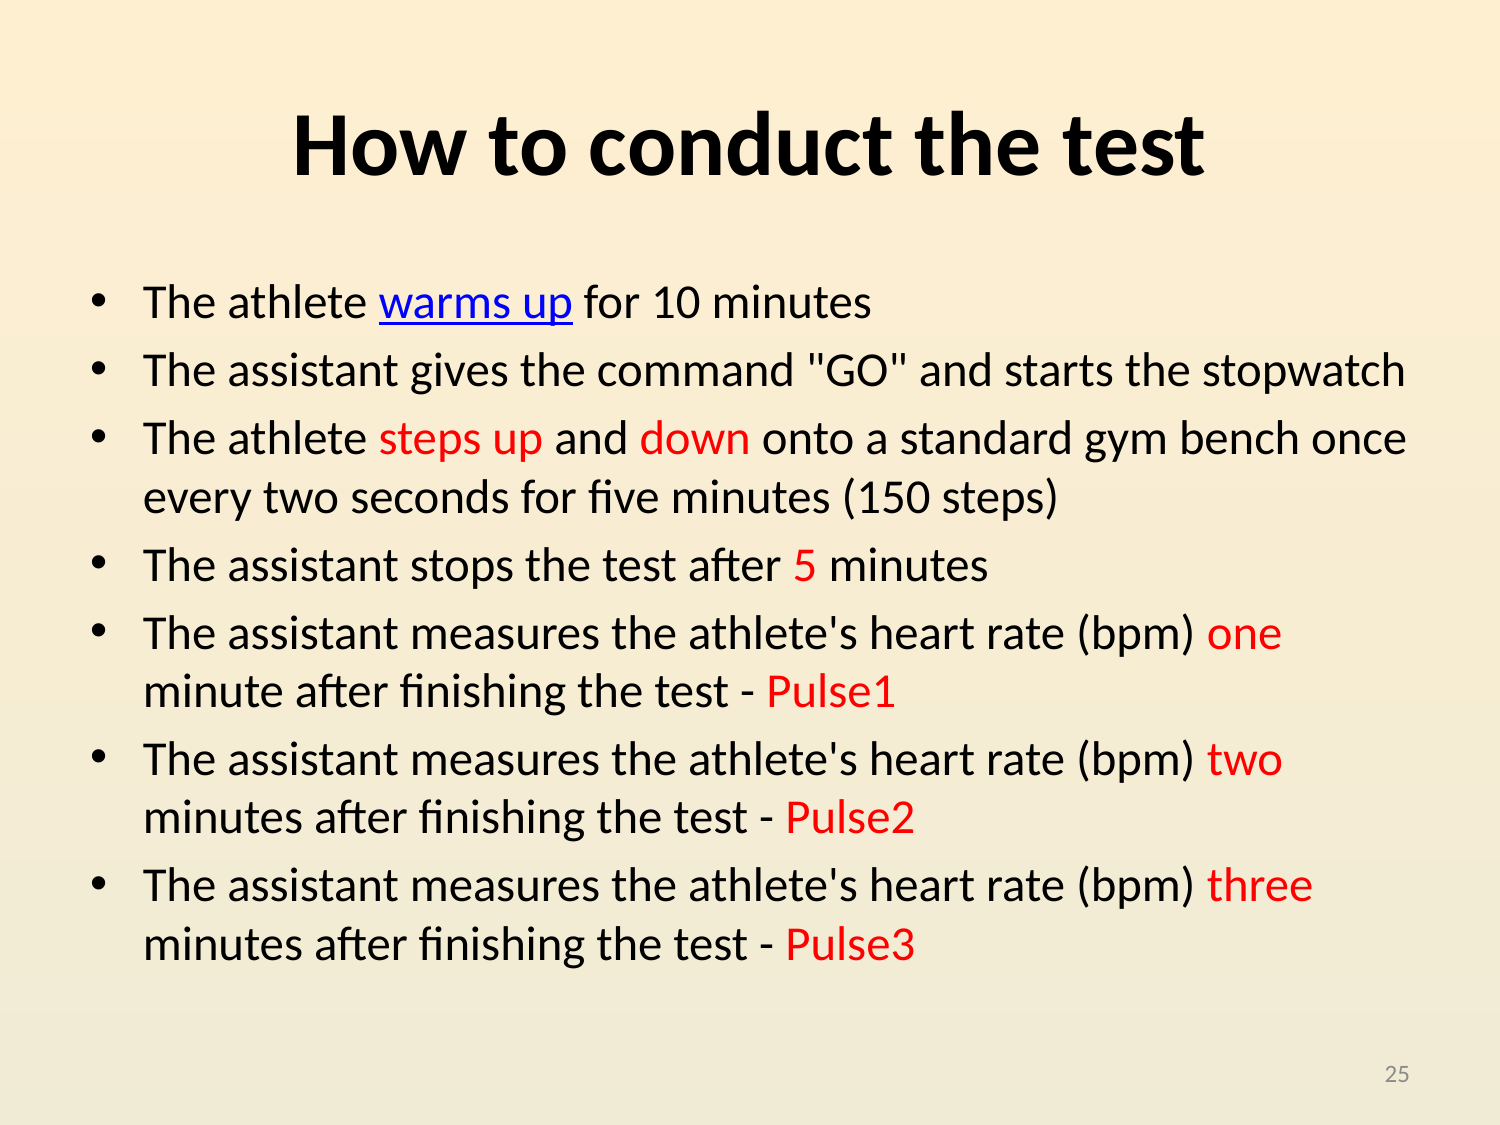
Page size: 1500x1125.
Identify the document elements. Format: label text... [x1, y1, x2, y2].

slide_number 25 [1074, 1042, 1425, 1103]
title How to conduct the test [75, 45, 1425, 233]
list The athlete warms up for 10 minutes The assistant gives the command "GO" and starts the stopwatch The athlete steps up and down onto a standard gym bench once every two seconds for five minutes (150 steps) The assistant stops the test after 5 minutes The assistant measures the athlete's heart rate (bpm) one minute after finishing the test - Pulse1 The assistant measures the athlete's heart rate (bpm) two minutes after finishing the test - Pulse2 The assistant measures the athlete's heart rate (bpm) three minutes after finishing the test - Pulse3 [75, 262, 1425, 1005]
